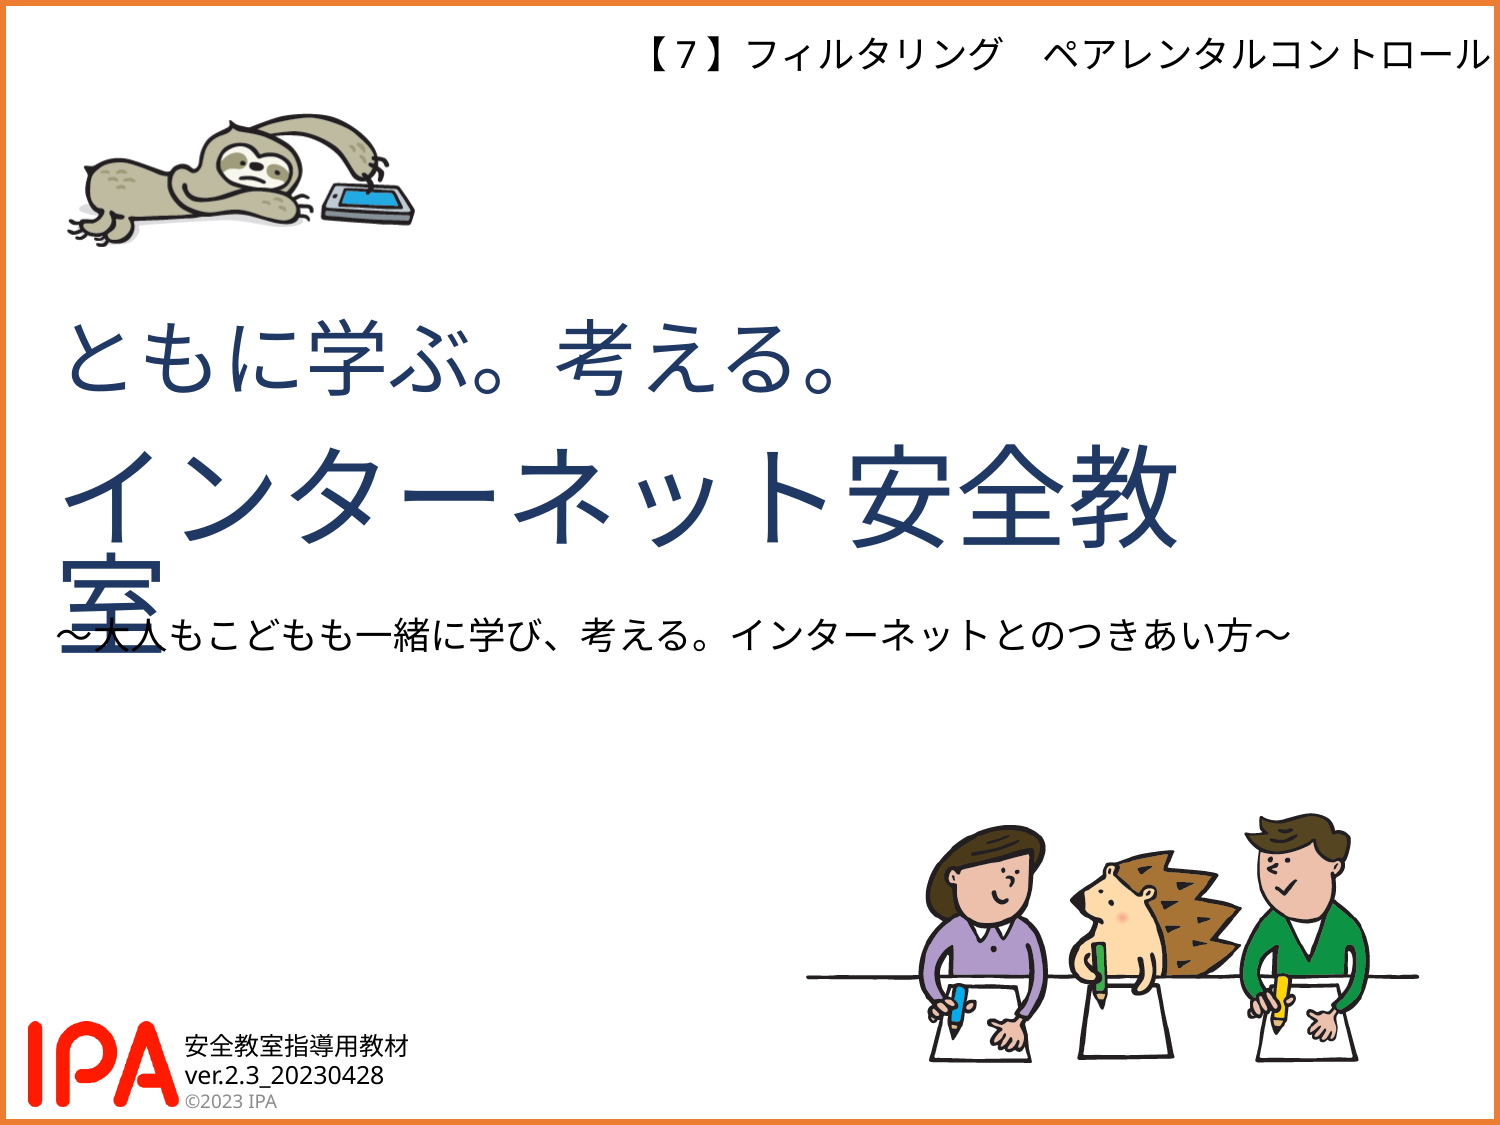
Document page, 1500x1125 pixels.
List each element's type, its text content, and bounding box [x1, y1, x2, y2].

picture [57, 90, 422, 274]
picture [797, 808, 1439, 1109]
text_box 【7】フィルタリング ペアレンタルコントロール [614, 23, 1500, 84]
picture [28, 1021, 179, 1107]
